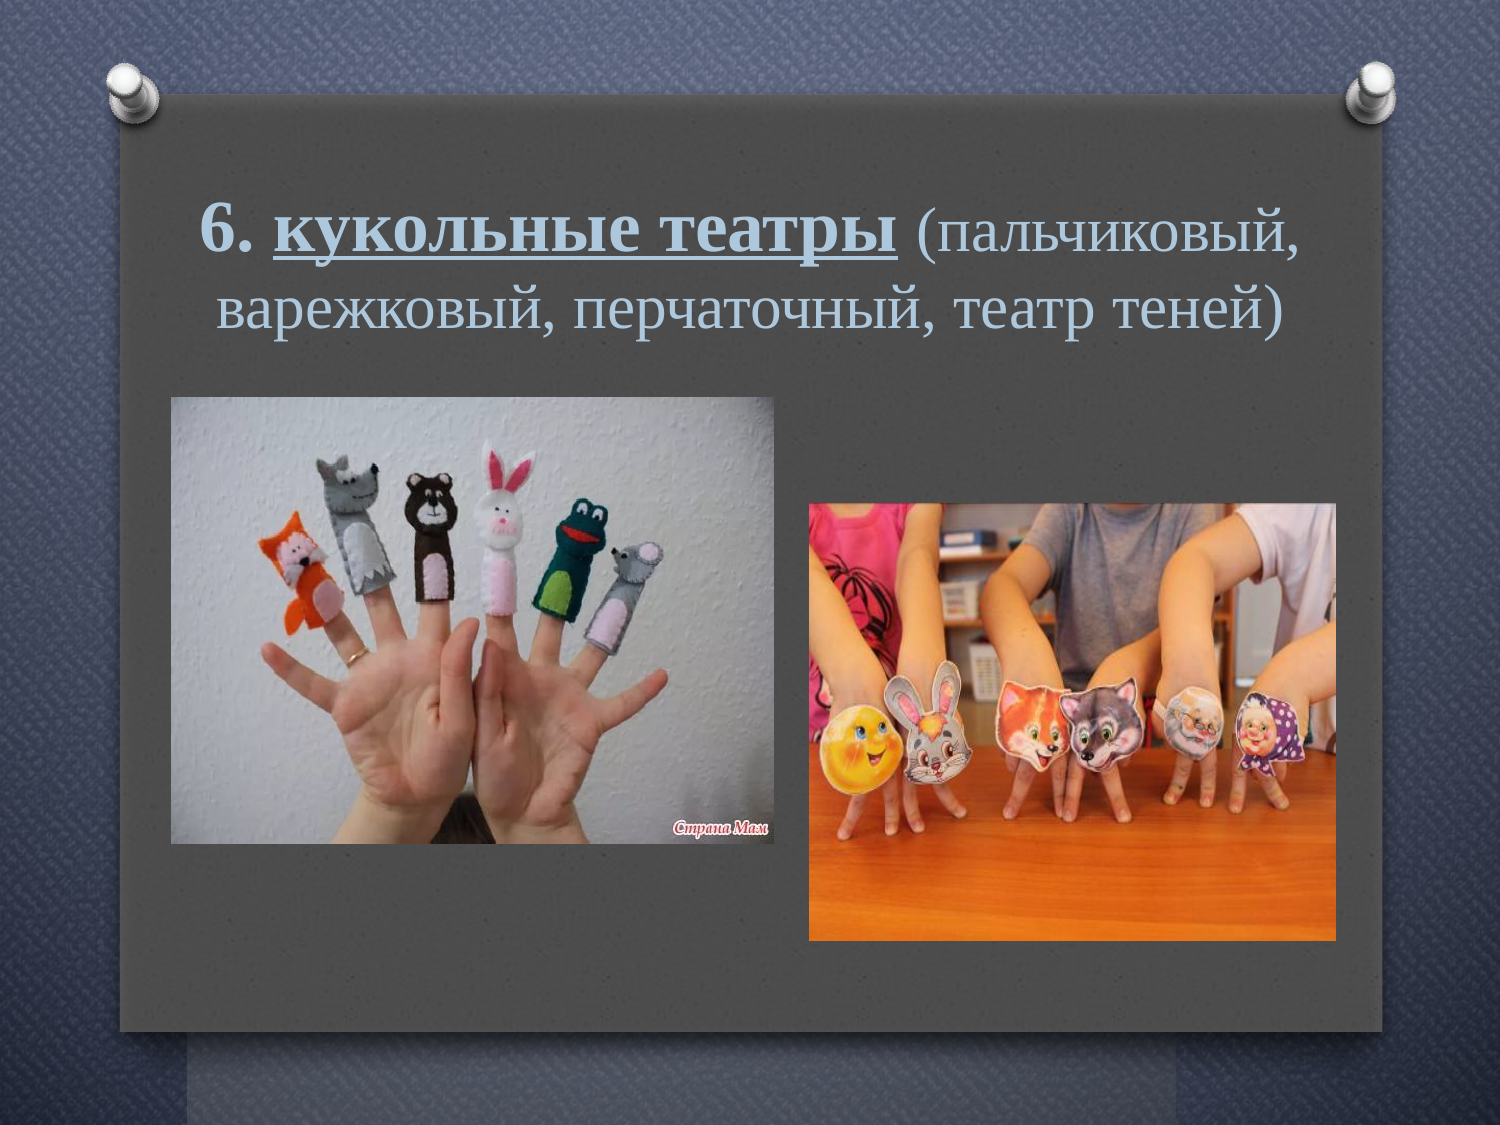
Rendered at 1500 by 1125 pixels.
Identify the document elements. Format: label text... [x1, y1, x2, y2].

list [170, 396, 774, 844]
picture [1317, 35, 1439, 156]
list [808, 503, 1336, 941]
title 6. кукольные театры (пальчиковый, варежковый, перчаточный, театр теней) [179, 134, 1323, 386]
picture [75, 29, 198, 153]
